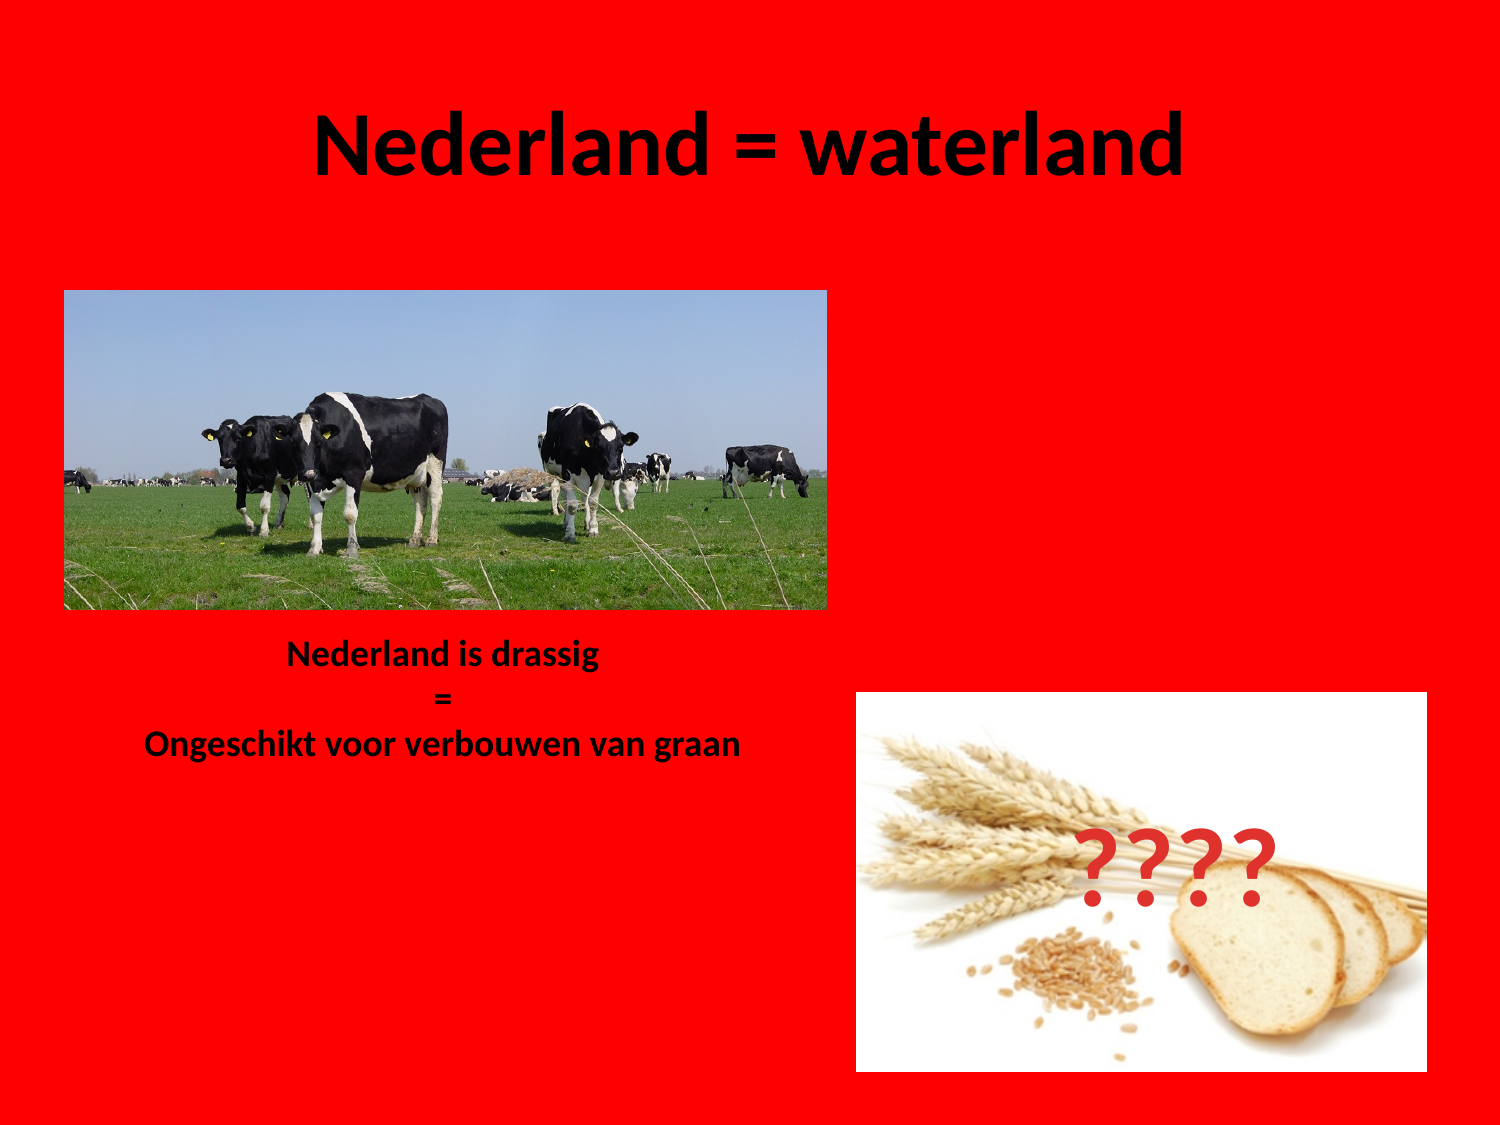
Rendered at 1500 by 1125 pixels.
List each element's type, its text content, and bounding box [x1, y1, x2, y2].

title Nederland = waterland [75, 45, 1425, 233]
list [856, 692, 1427, 1073]
text_box Nederland is drassig = Ongeschikt voor verbouwen van graan [64, 621, 821, 772]
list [64, 290, 827, 610]
